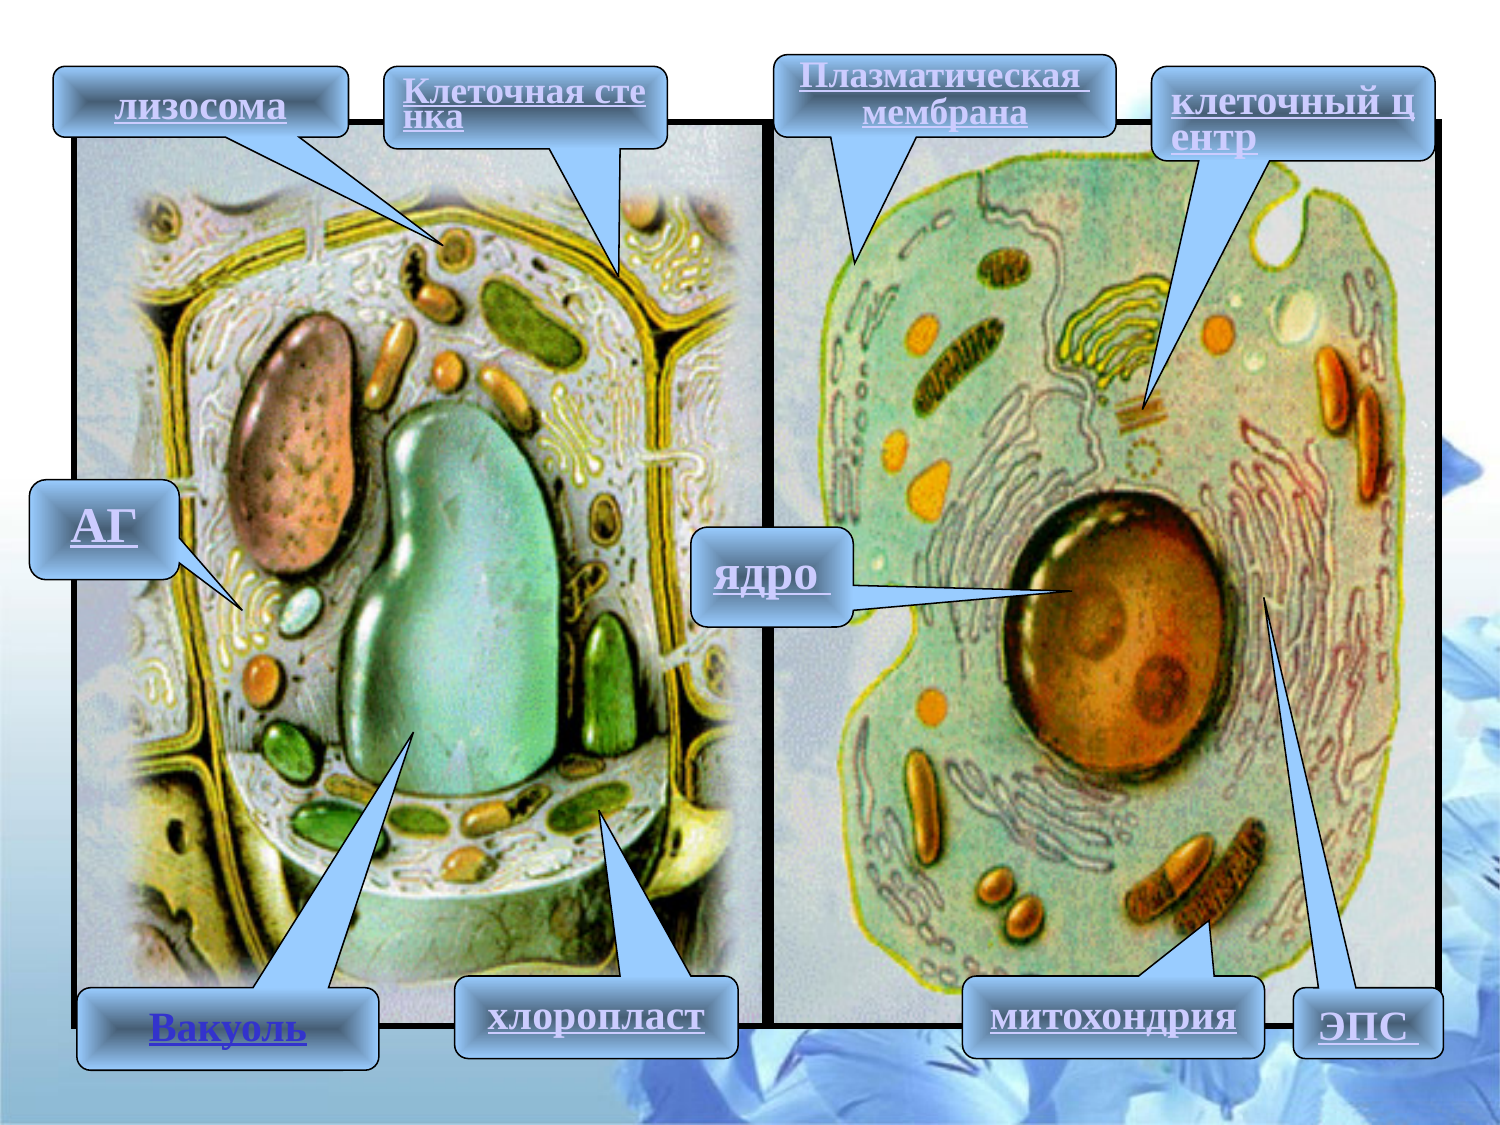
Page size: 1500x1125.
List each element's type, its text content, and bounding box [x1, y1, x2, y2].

text_box хлоропласт [454, 1032, 739, 1059]
text_box Плазматическая мембрана [773, 54, 1117, 124]
text_box АГ [29, 479, 71, 580]
text_box клеточный центр [1151, 66, 1436, 124]
text_box Вакуоль [76, 1031, 379, 1071]
text_box Клеточная стенка [383, 66, 668, 123]
picture [0, 0, 1500, 1125]
text_box ЭПС [1293, 991, 1444, 1059]
text_box митохондрия [962, 1032, 1265, 1059]
text_box лизосома [53, 66, 349, 138]
